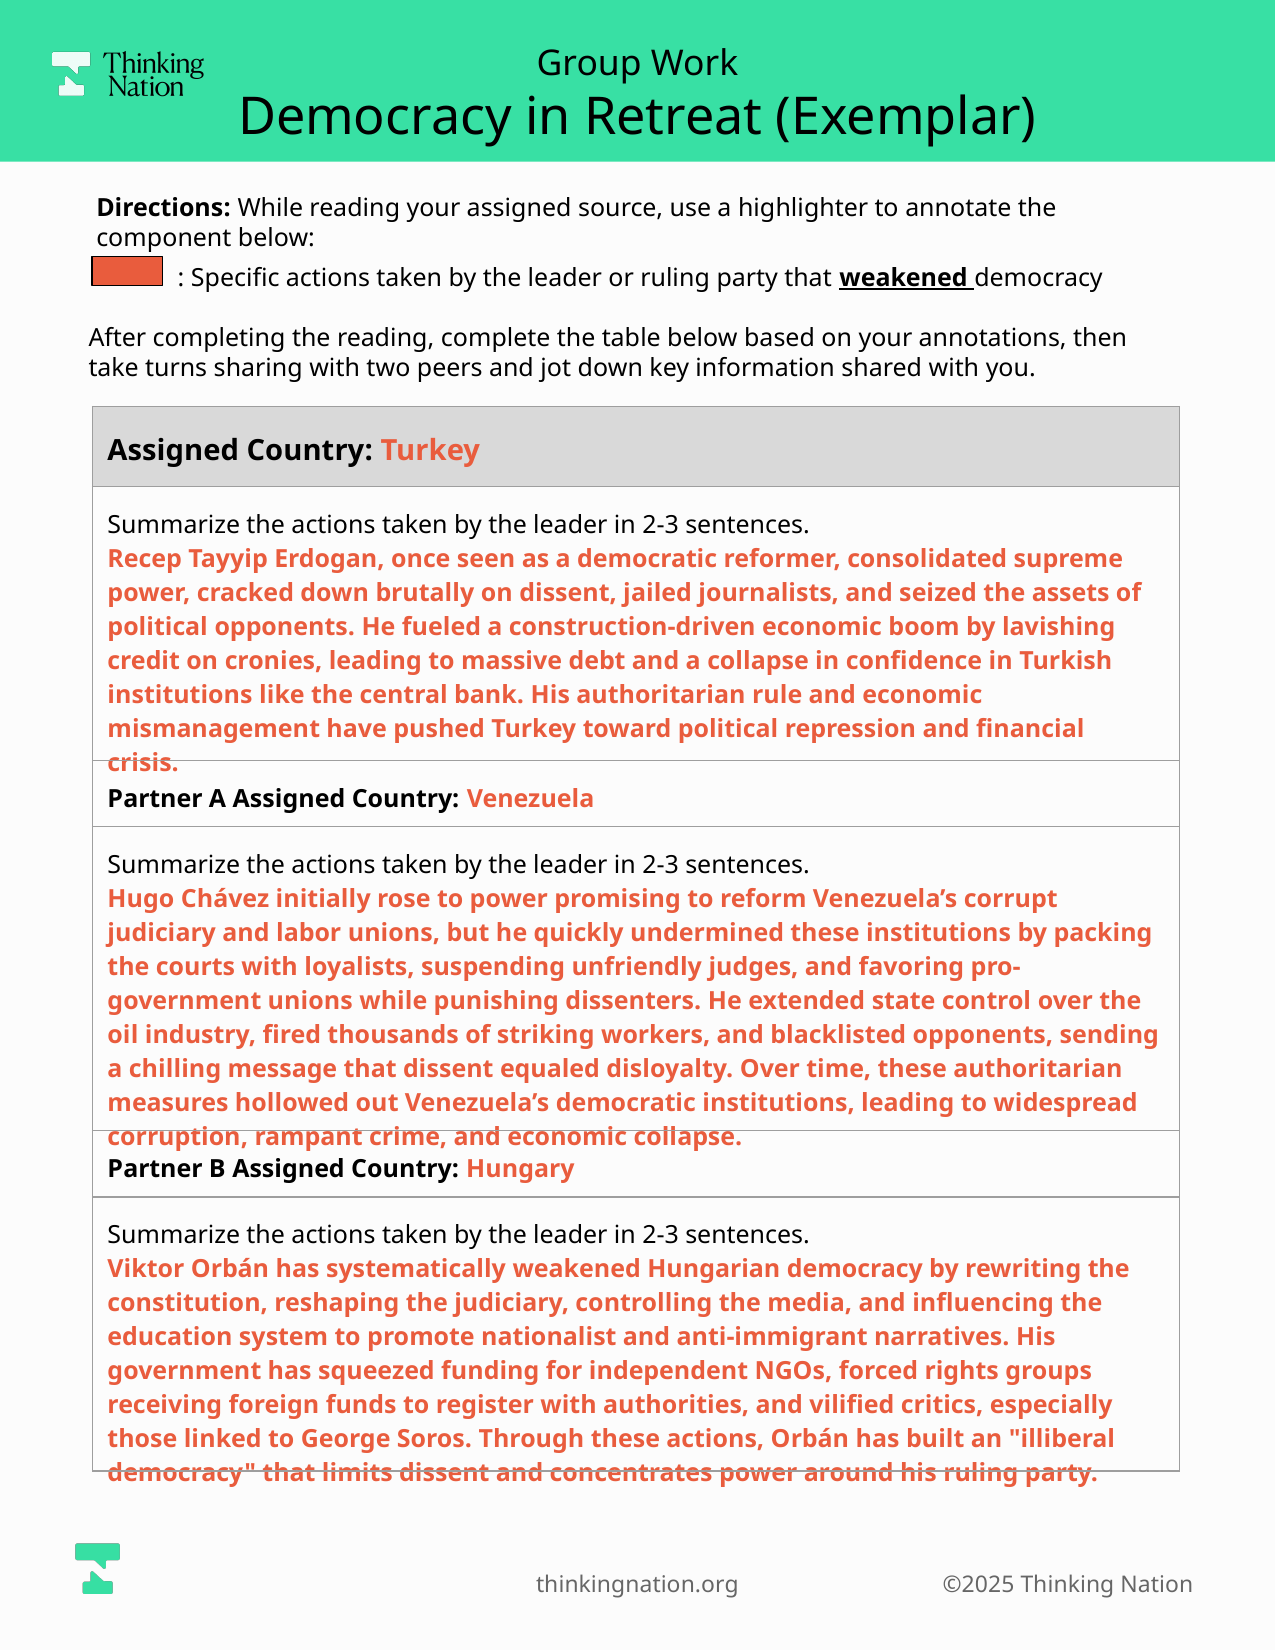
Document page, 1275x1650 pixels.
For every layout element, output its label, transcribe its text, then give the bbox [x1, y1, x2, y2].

text_box Group Work Democracy in Retreat (Exemplar) [0, 0, 1275, 162]
table_cell Summarize the actions taken by the leader in 2-3 sentences. Recep Tayyip Erdogan, once seen as a democratic reformer, consolidated supreme power, cracked down brutally on dissent, jailed journalists, and seized the assets of political opponents. He fueled a construction-driven economic boom by lavishing credit on cronies, leading to massive debt and a collapse in confidence in Turkish institutions like the central bank. His authoritarian rule and economic mismanagement have pushed Turkey toward political repression and financial crisis. [93, 487, 1179, 760]
text_box ©2025 Thinking Nation [907, 1553, 1210, 1605]
table_cell Summarize the actions taken by the leader in 2-3 sentences. Viktor Orbán has systematically weakened Hungarian democracy by rewriting the constitution, reshaping the judiciary, controlling the media, and influencing the education system to promote nationalist and anti-immigrant narratives. His government has squeezed funding for independent NGOs, forced rights groups receiving foreign funds to register with authorities, and vilified critics, especially those linked to George Soros. Through these actions, Orbán has built an "illiberal democracy" that limits dissent and concentrates power around his ruling party. [93, 1198, 1179, 1470]
table_cell Partner A Assigned Country: Venezuela [93, 761, 1179, 826]
text_box Directions: While reading your assigned source, use a highlighter to annotate the component below: [81, 176, 1191, 266]
picture [35, 37, 210, 110]
table_cell Summarize the actions taken by the leader in 2-3 sentences. Hugo Chávez initially rose to power promising to reform Venezuela’s corrupt judiciary and labor unions, but he quickly undermined these institutions by packing the courts with loyalists, suspending unfriendly judges, and favoring pro-government unions while punishing dissenters. He extended state control over the oil industry, fired thousands of striking workers, and blacklisted opponents, sending a chilling message that dissent equaled disloyalty. Over time, these authoritarian measures hollowed out Venezuela’s democratic institutions, leading to widespread corruption, rampant crime, and economic collapse. [93, 827, 1179, 1130]
text_box thinkingnation.org [486, 1553, 789, 1605]
text_box After completing the reading, complete the table below based on your annotations, then take turns sharing with two peers and jot down key information shared with you. [73, 306, 1199, 397]
text_box : Specific actions taken by the leader or ruling party that weakened democracy [162, 242, 1194, 306]
text_box [92, 266, 163, 286]
picture [62, 1533, 133, 1604]
table_cell Partner B Assigned Country: Hungary [93, 1131, 1179, 1196]
table_header Assigned Country: Turkey [93, 407, 1179, 486]
